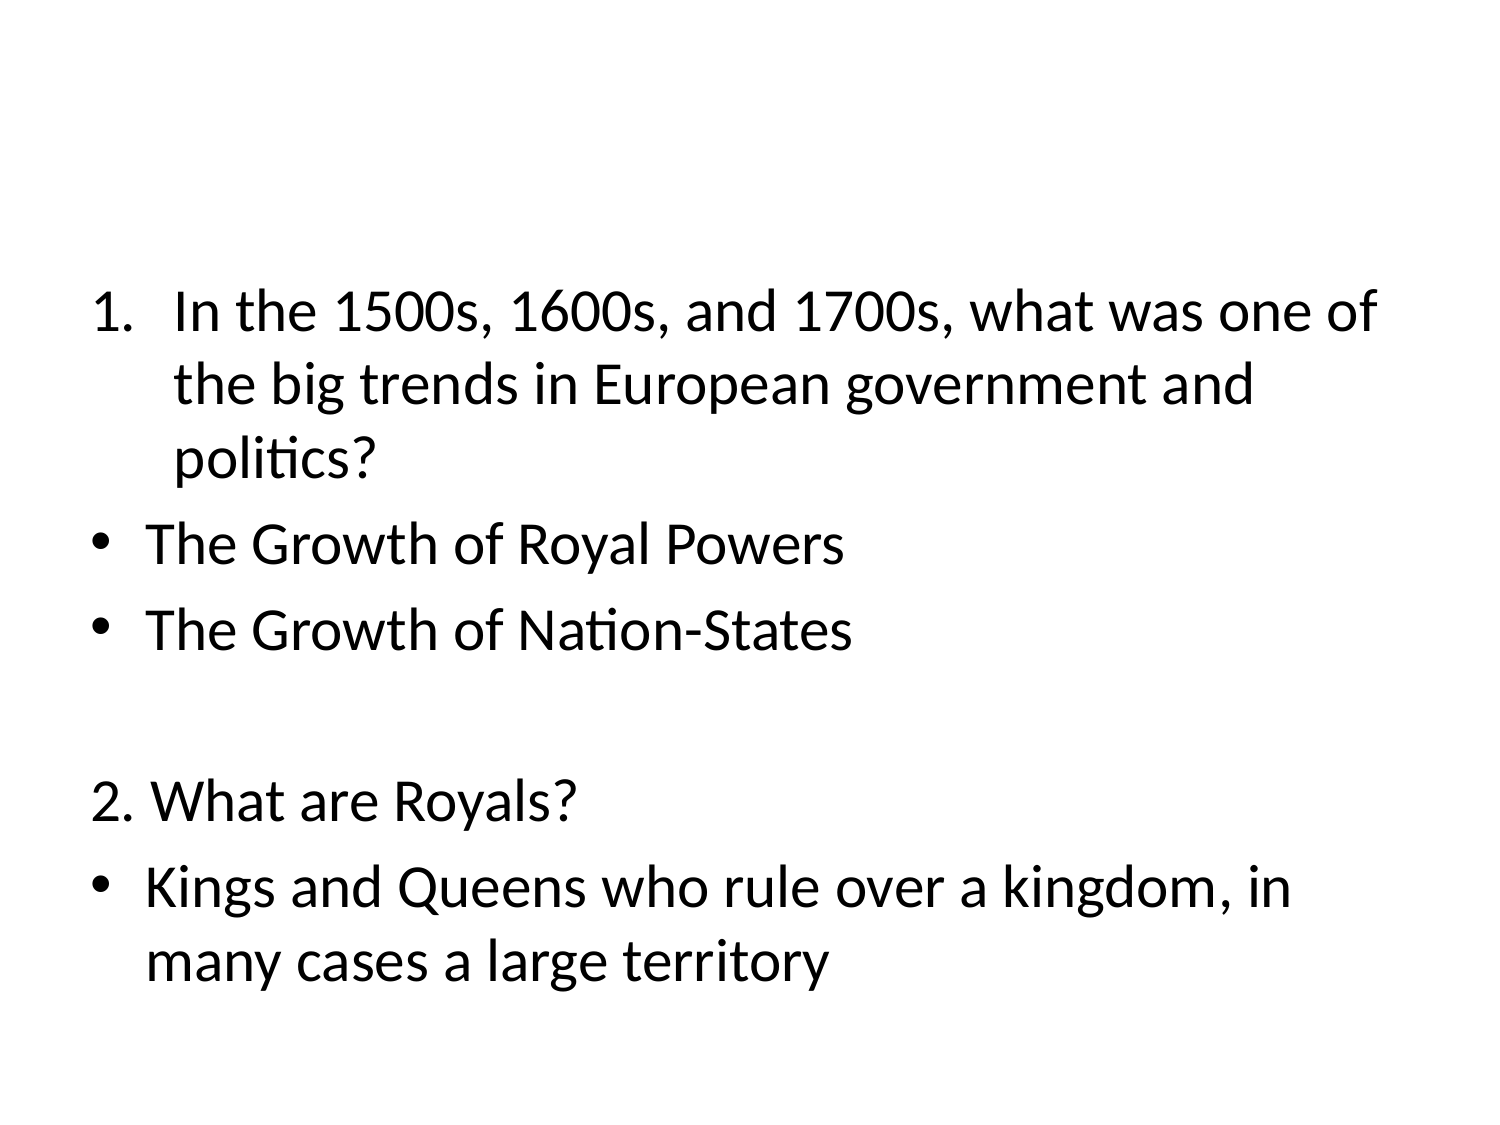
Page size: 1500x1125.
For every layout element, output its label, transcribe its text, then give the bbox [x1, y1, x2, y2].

list In the 1500s, 1600s, and 1700s, what was one of the big trends in European government and politics? The Growth of Royal Powers The Growth of Nation-States 2. What are Royals? Kings and Queens who rule over a kingdom, in many cases a large territory [75, 262, 1425, 1005]
